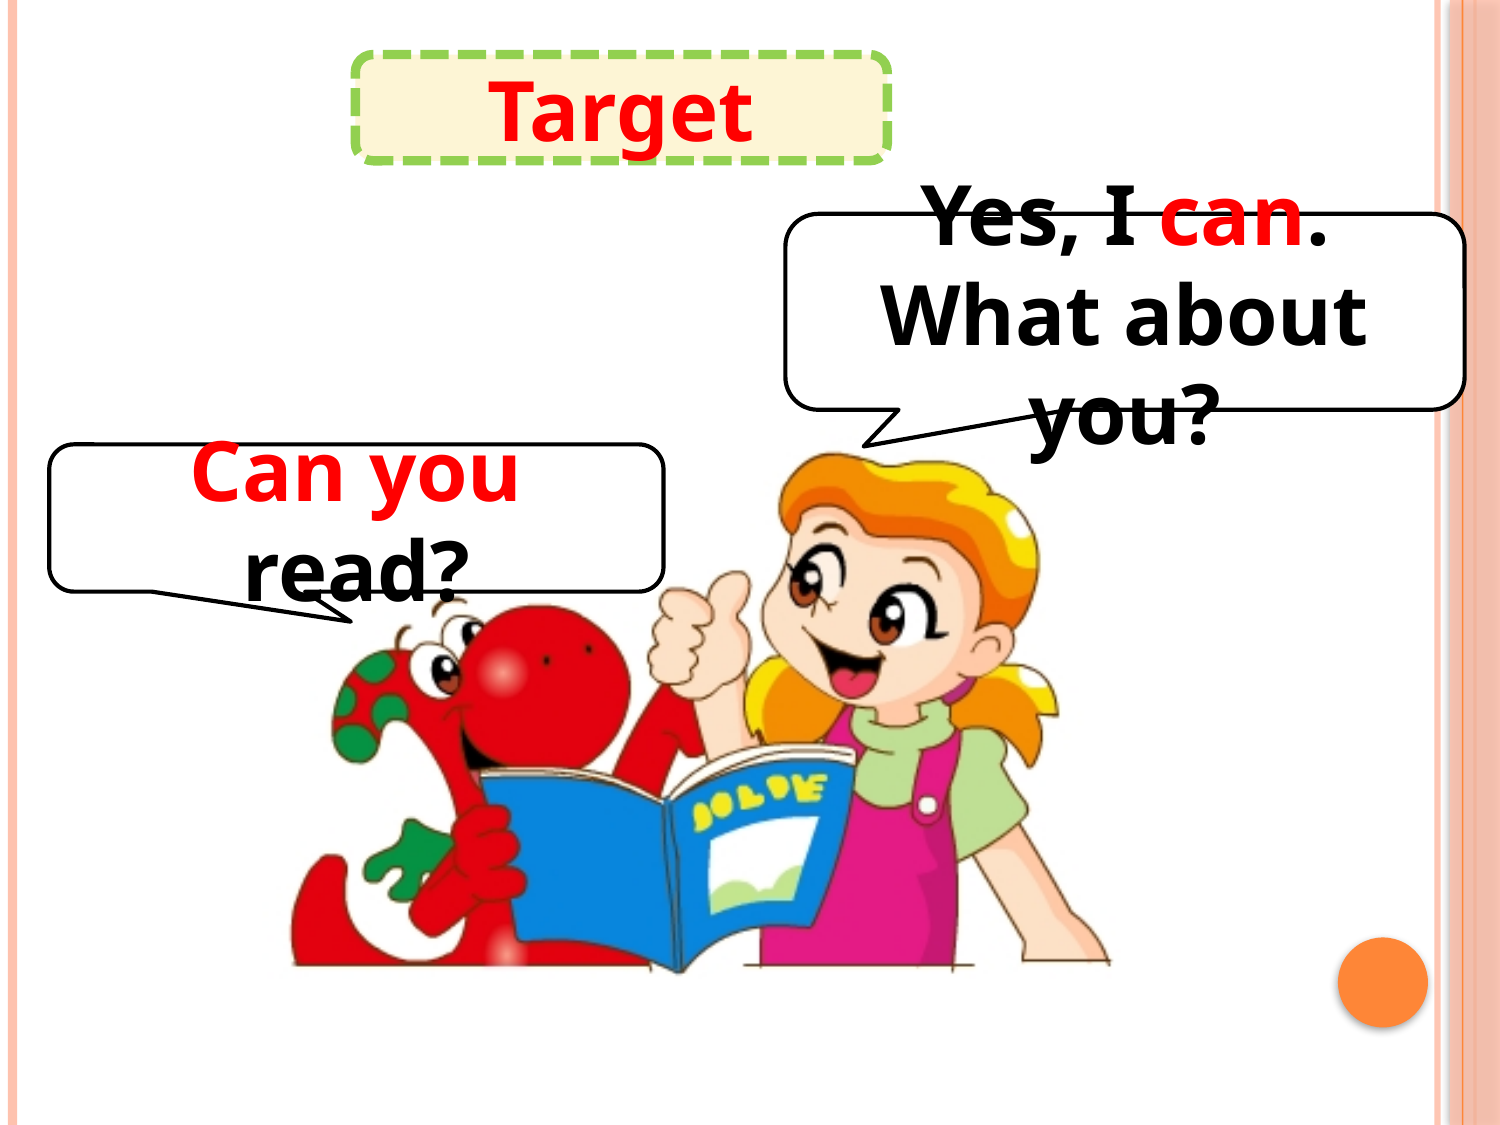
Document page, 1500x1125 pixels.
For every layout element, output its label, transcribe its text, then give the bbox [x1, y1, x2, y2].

picture [248, 362, 1212, 1113]
text_box Can you read? [47, 442, 242, 608]
text_box Target [353, 52, 890, 163]
text_box Yes, I can. What about you? [783, 211, 1467, 412]
